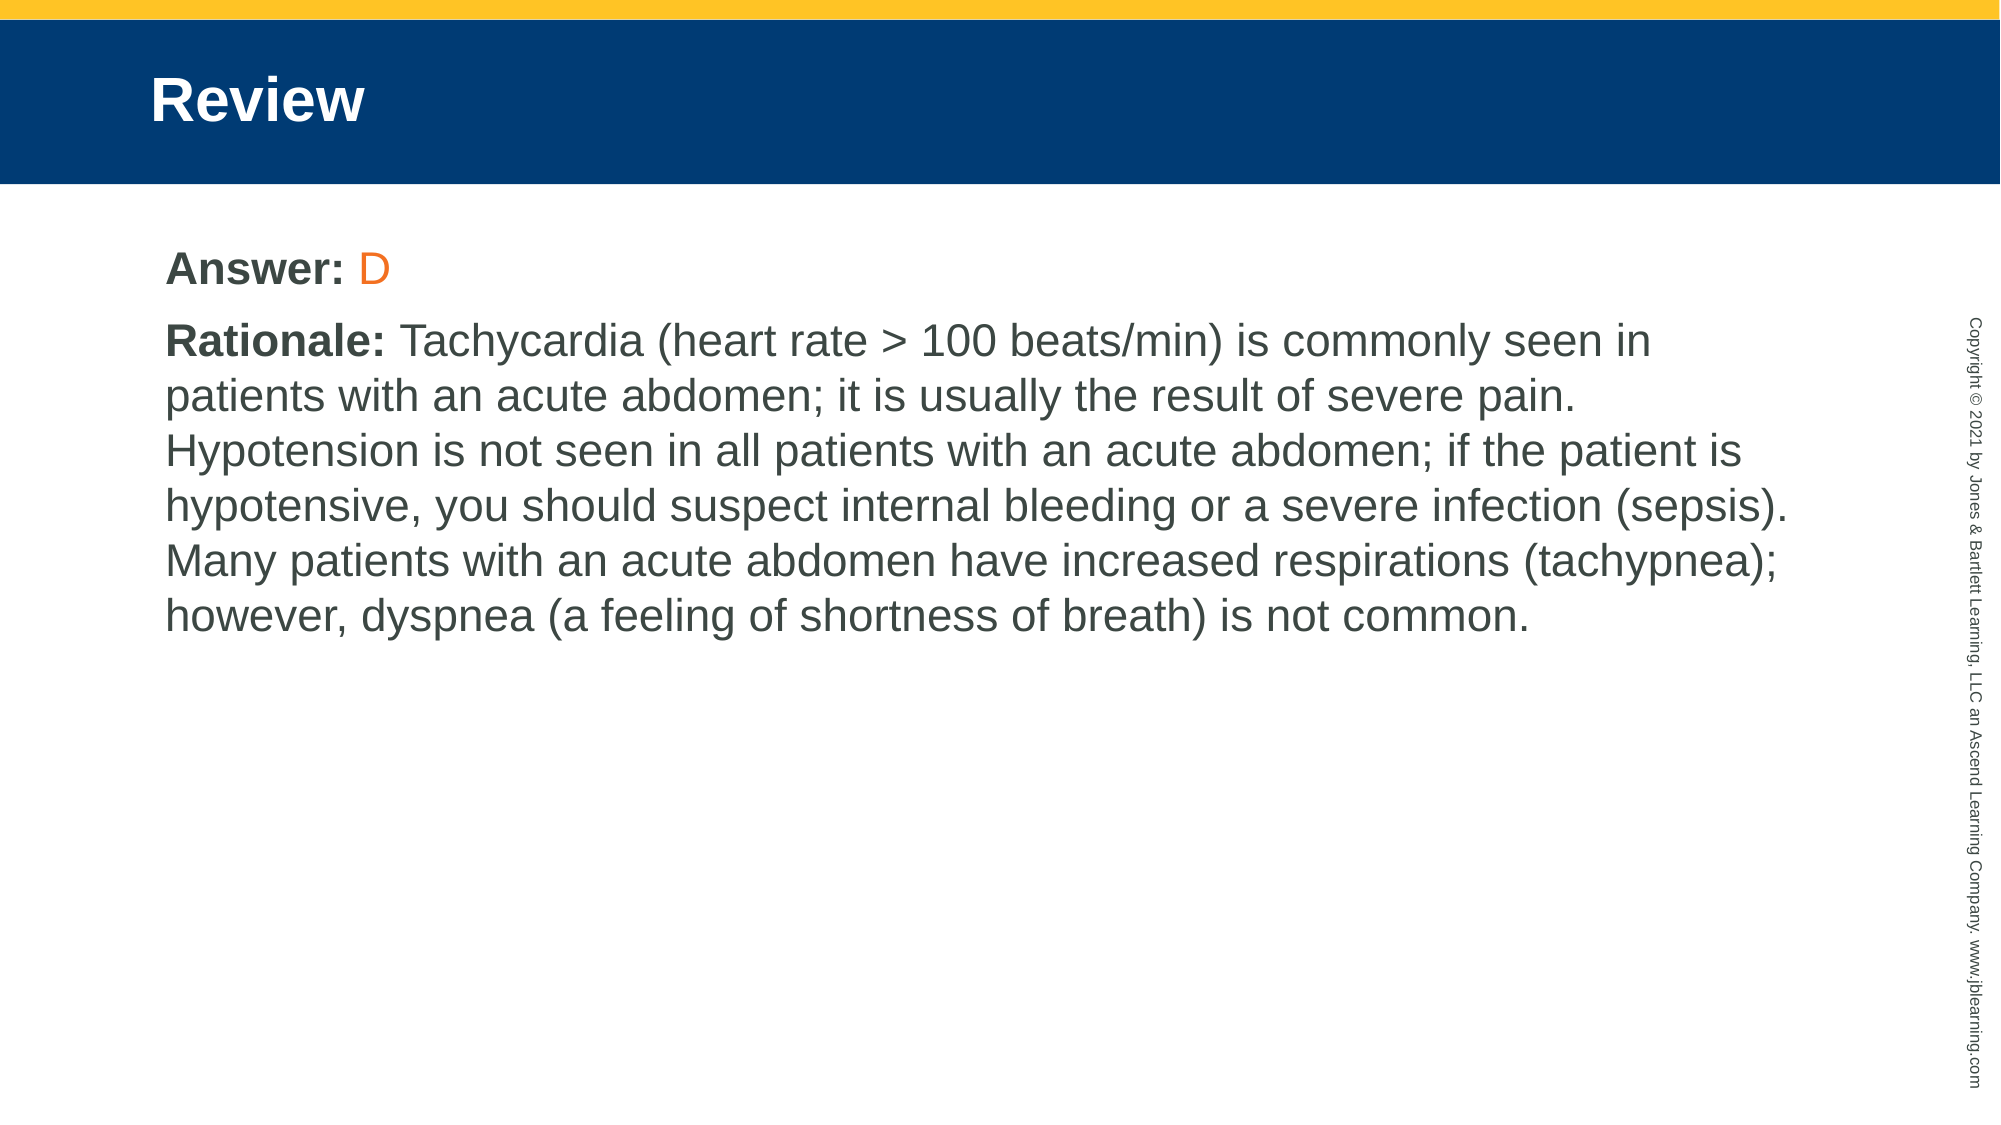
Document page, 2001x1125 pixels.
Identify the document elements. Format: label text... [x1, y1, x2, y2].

list Answer: D Rationale: Tachycardia (heart rate > 100 beats/min) is commonly seen in patients with an acute abdomen; it is usually the result of severe pain. Hypotension is not seen in all patients with an acute abdomen; if the patient is hypotensive, you should suspect internal bleeding or a severe infection (sepsis). Many patients with an acute abdomen have increased respirations (tachypnea); however, dyspnea (a feeling of shortness of breath) is not common. [150, 237, 1850, 1025]
title Review [0, 19, 2000, 185]
